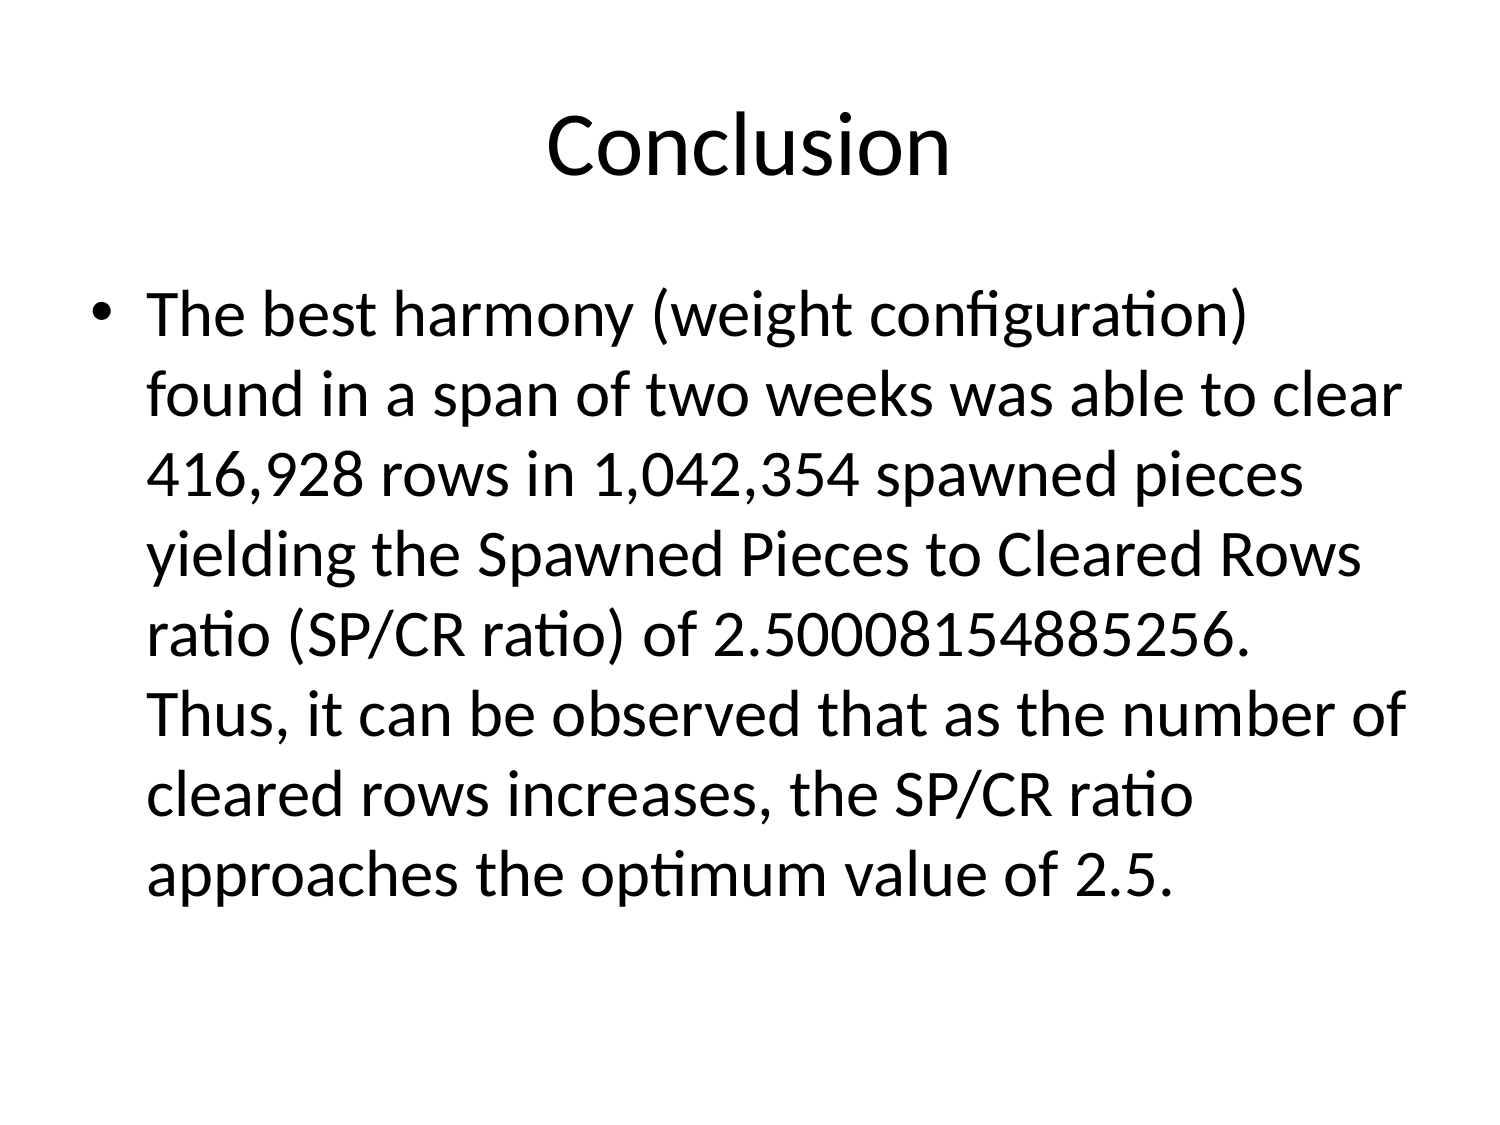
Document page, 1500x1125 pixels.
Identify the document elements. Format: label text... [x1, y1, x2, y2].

title Conclusion [75, 45, 1425, 233]
list The best harmony (weight configuration) found in a span of two weeks was able to clear 416,928 rows in 1,042,354 spawned pieces yielding the Spawned Pieces to Cleared Rows ratio (SP/CR ratio) of 2.50008154885256. Thus, it can be observed that as the number of cleared rows increases, the SP/CR ratio approaches the optimum value of 2.5. [75, 262, 1425, 1005]
